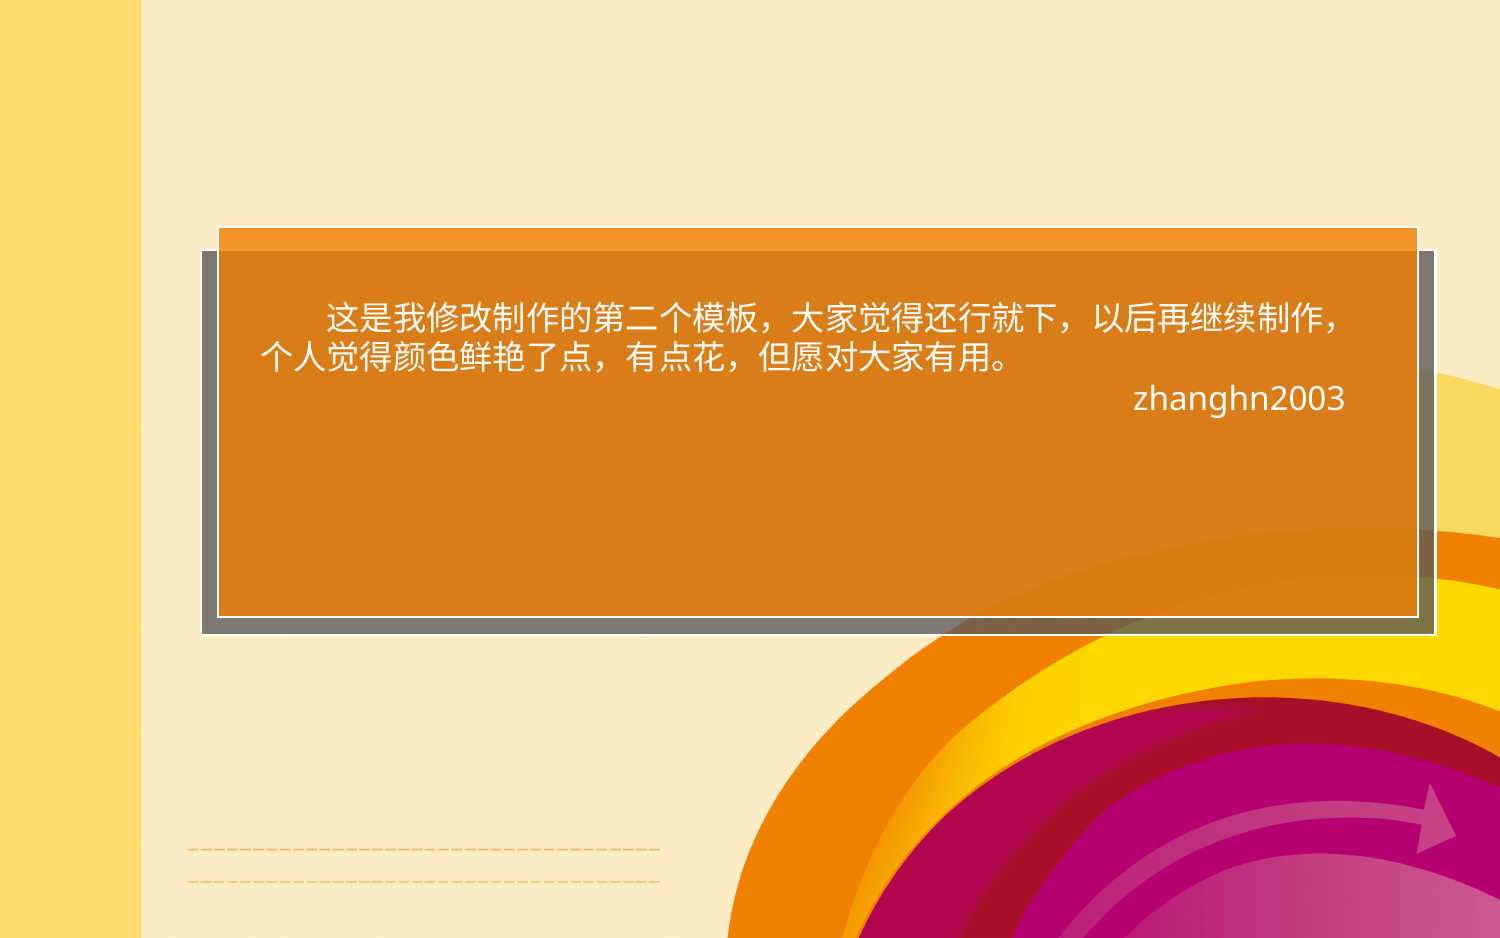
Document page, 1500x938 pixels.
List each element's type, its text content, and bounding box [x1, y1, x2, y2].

text_box [201, 250, 1436, 636]
text_box [218, 226, 1419, 617]
picture [0, 0, 1500, 938]
text_box 这是我修改制作的第二个模板，大家觉得还行就下，以后再继续制作，个人觉得颜色鲜艳了点，有点花，但愿对大家有用。 zhanghn2003 [245, 289, 1391, 424]
